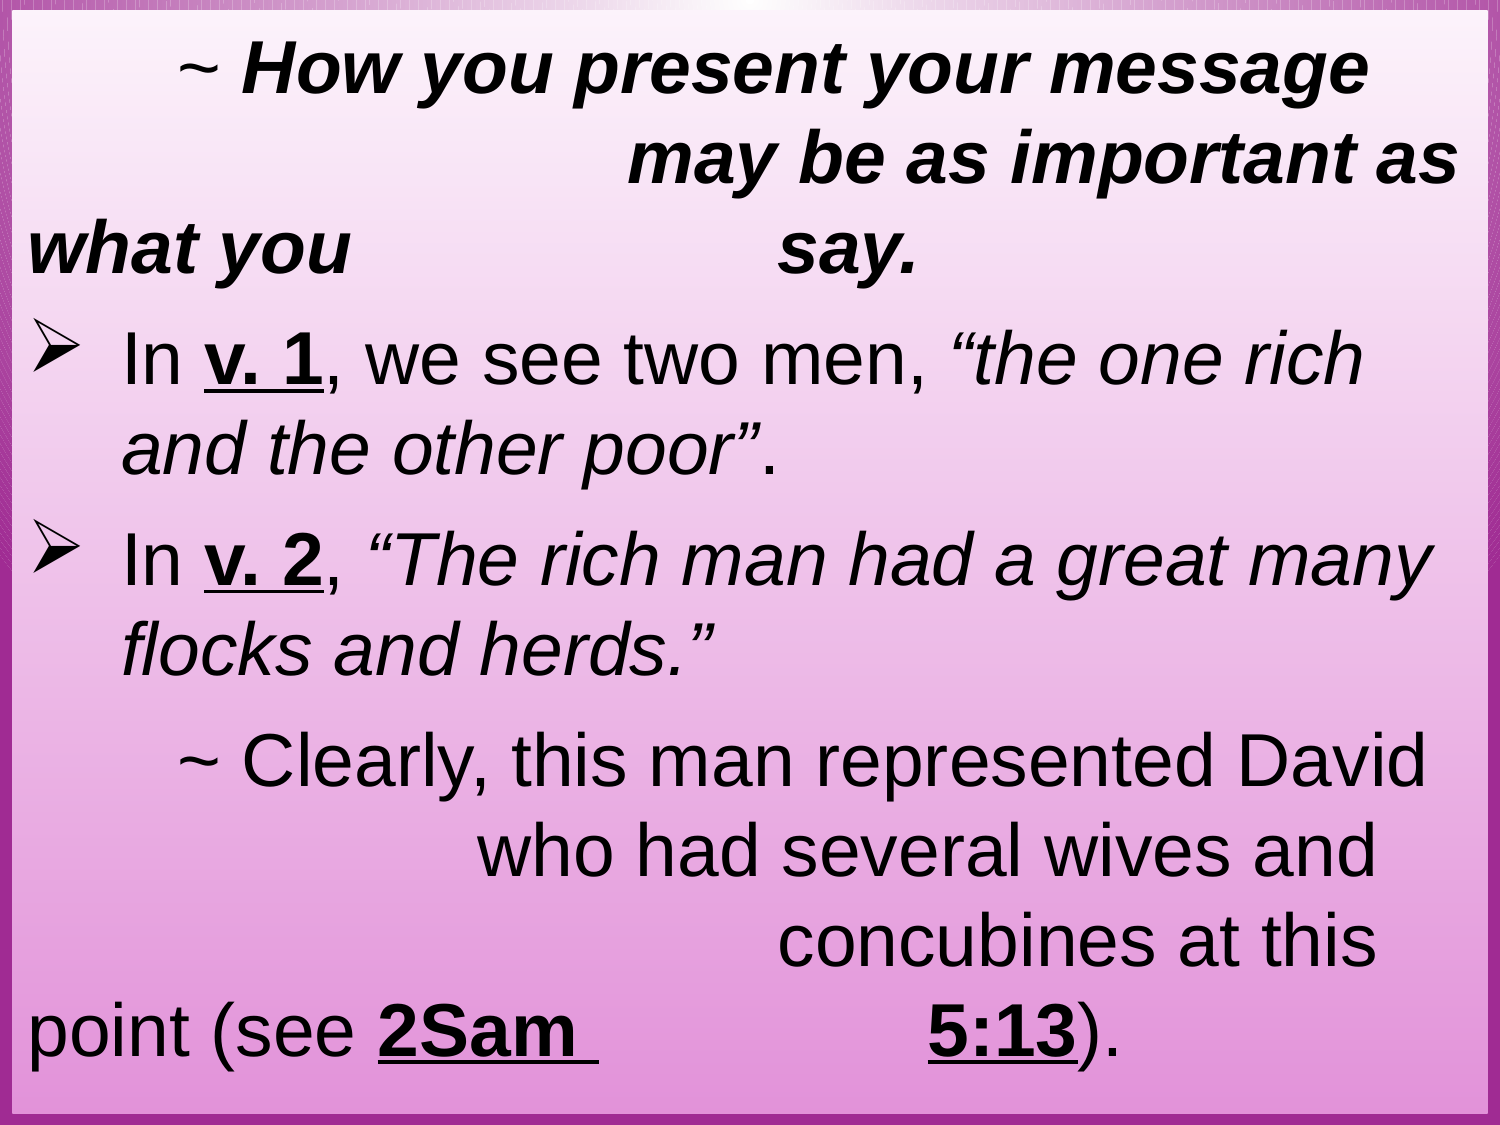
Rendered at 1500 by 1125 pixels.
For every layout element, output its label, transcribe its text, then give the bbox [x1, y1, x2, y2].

subtitle ~ How you present your message may be as important as what you say. In v. 1, we see two men, “the one rich and the other poor”. In v. 2, “The rich man had a great many flocks and herds.” ~ Clearly, this man represented David who had several wives and concubines at this point (see 2Sam 5:13). [12, 10, 1488, 1114]
